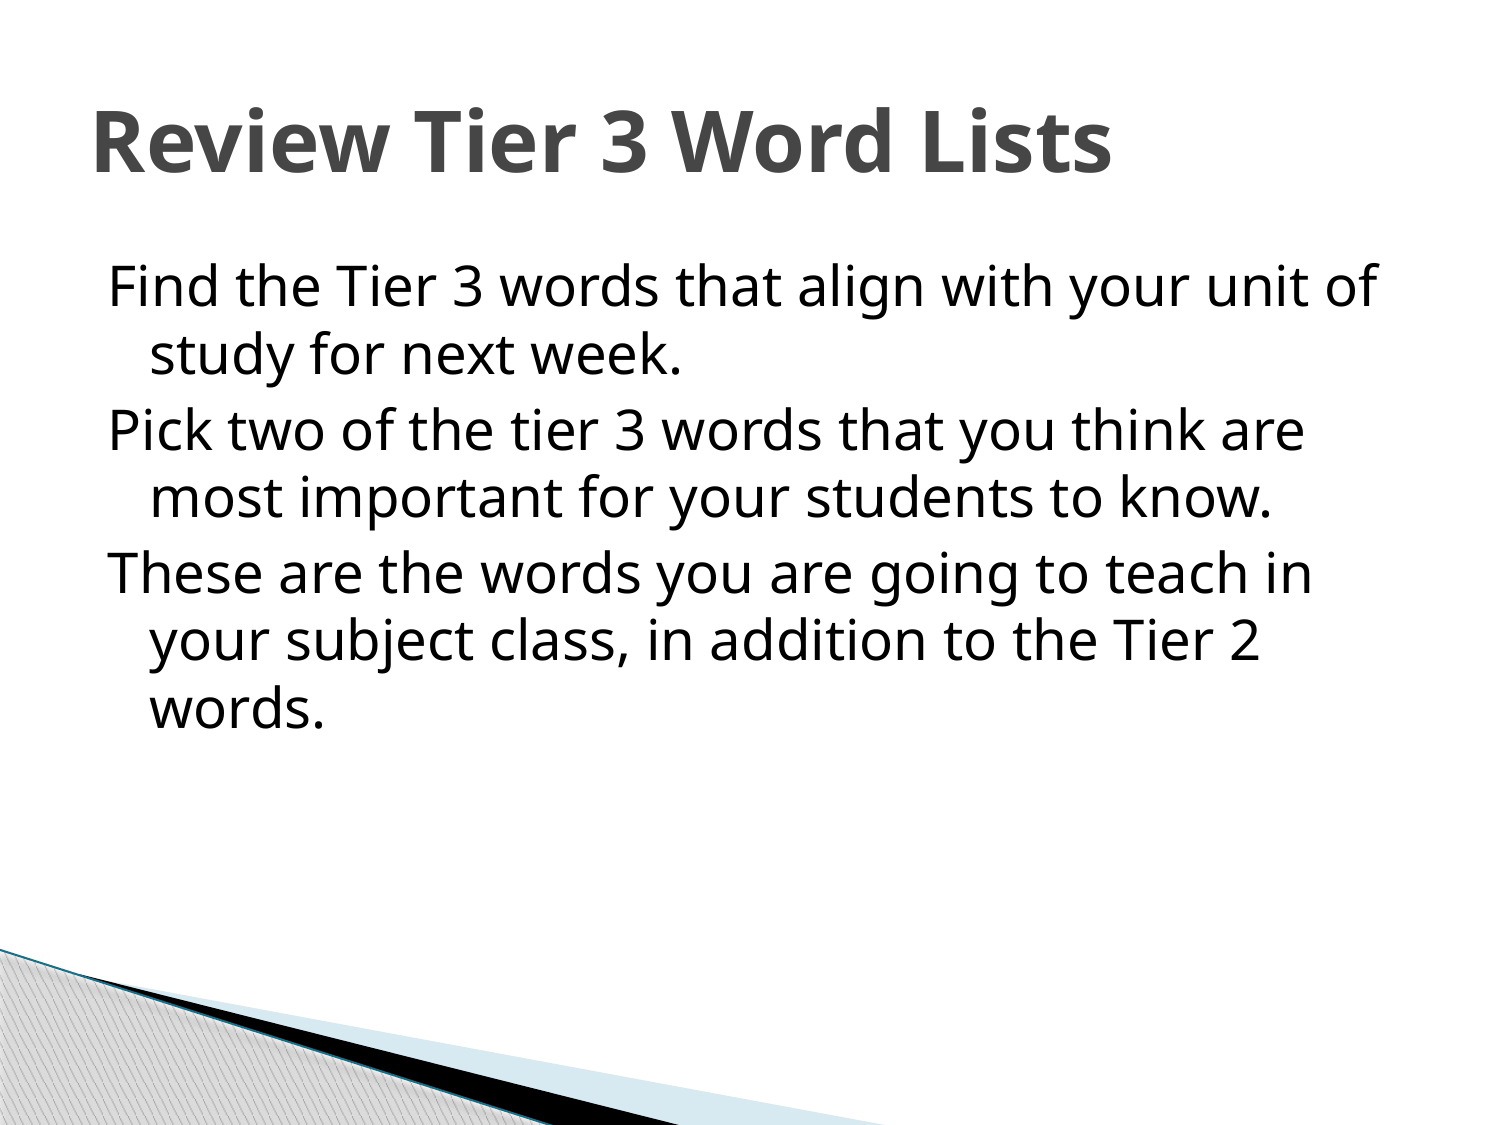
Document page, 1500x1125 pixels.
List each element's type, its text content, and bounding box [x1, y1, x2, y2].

list Find the Tier 3 words that align with your unit of study for next week. Pick two of the tier 3 words that you think are most important for your students to know. These are the words you are going to teach in your subject class, in addition to the Tier 2 words. [75, 243, 1425, 986]
title Review Tier 3 Word Lists [75, 45, 1425, 233]
